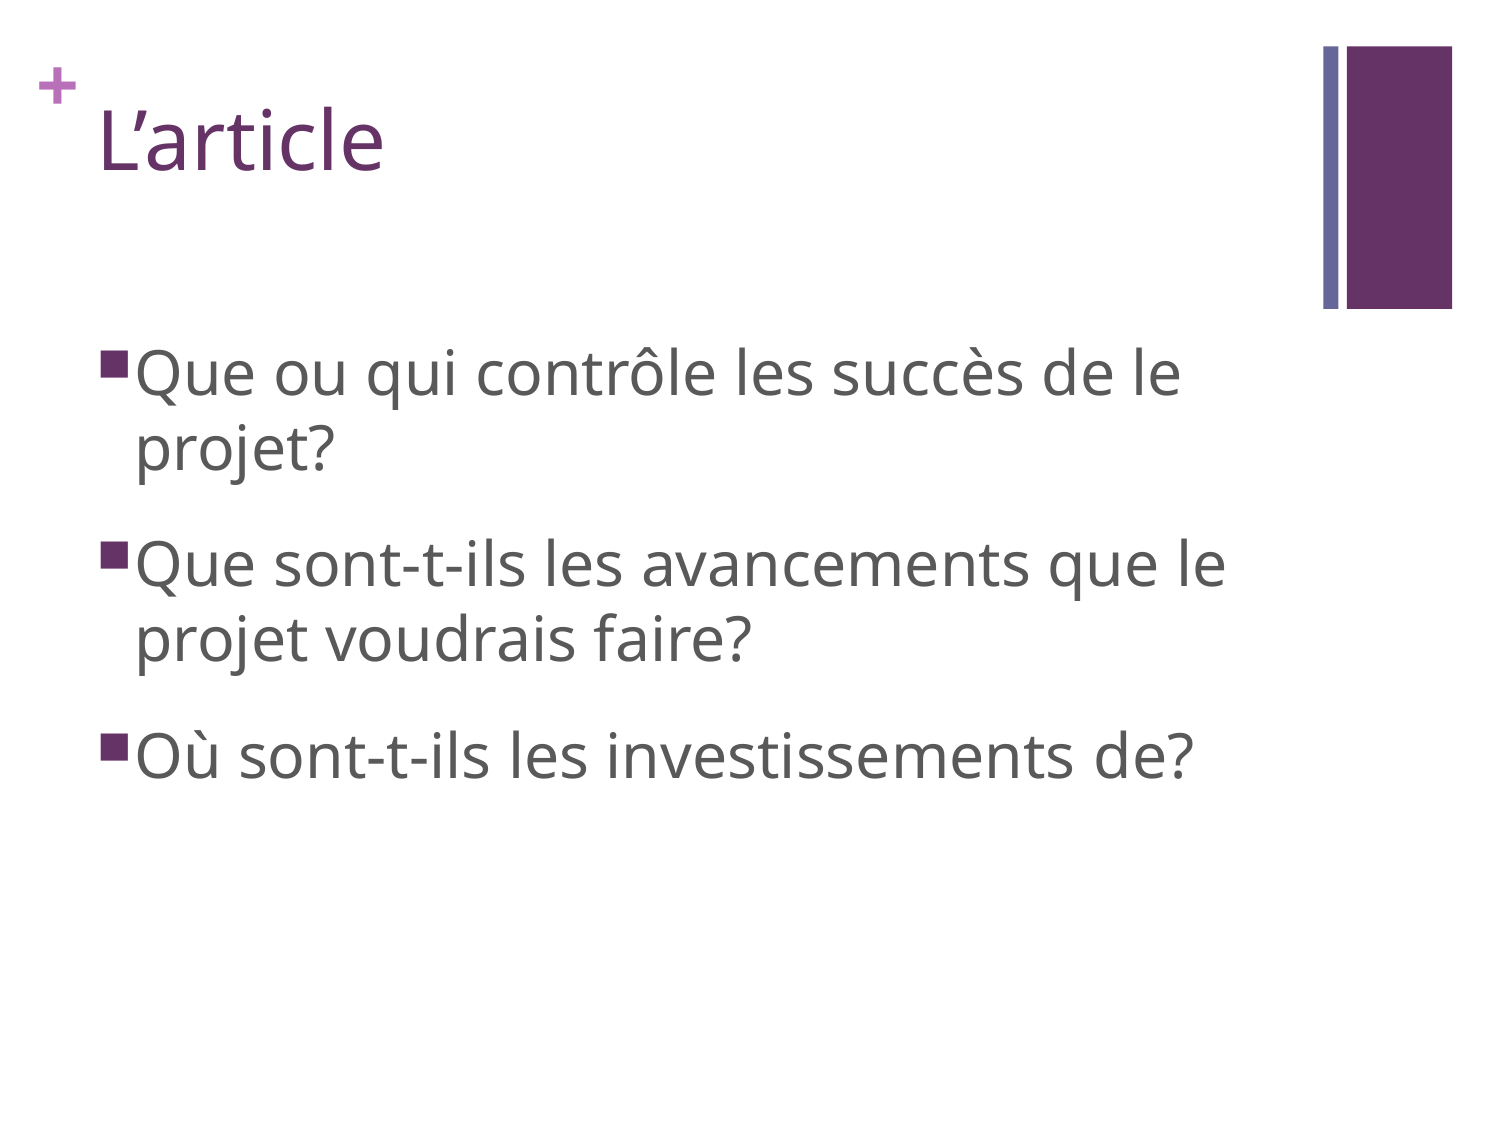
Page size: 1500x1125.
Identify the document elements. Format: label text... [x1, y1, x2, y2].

list Que ou qui contrôle les succès de le projet? Que sont-t-ils les avancements que le projet voudrais faire? Où sont-t-ils les investissements de? [81, 324, 1322, 1005]
title L’article [81, 79, 1322, 263]
